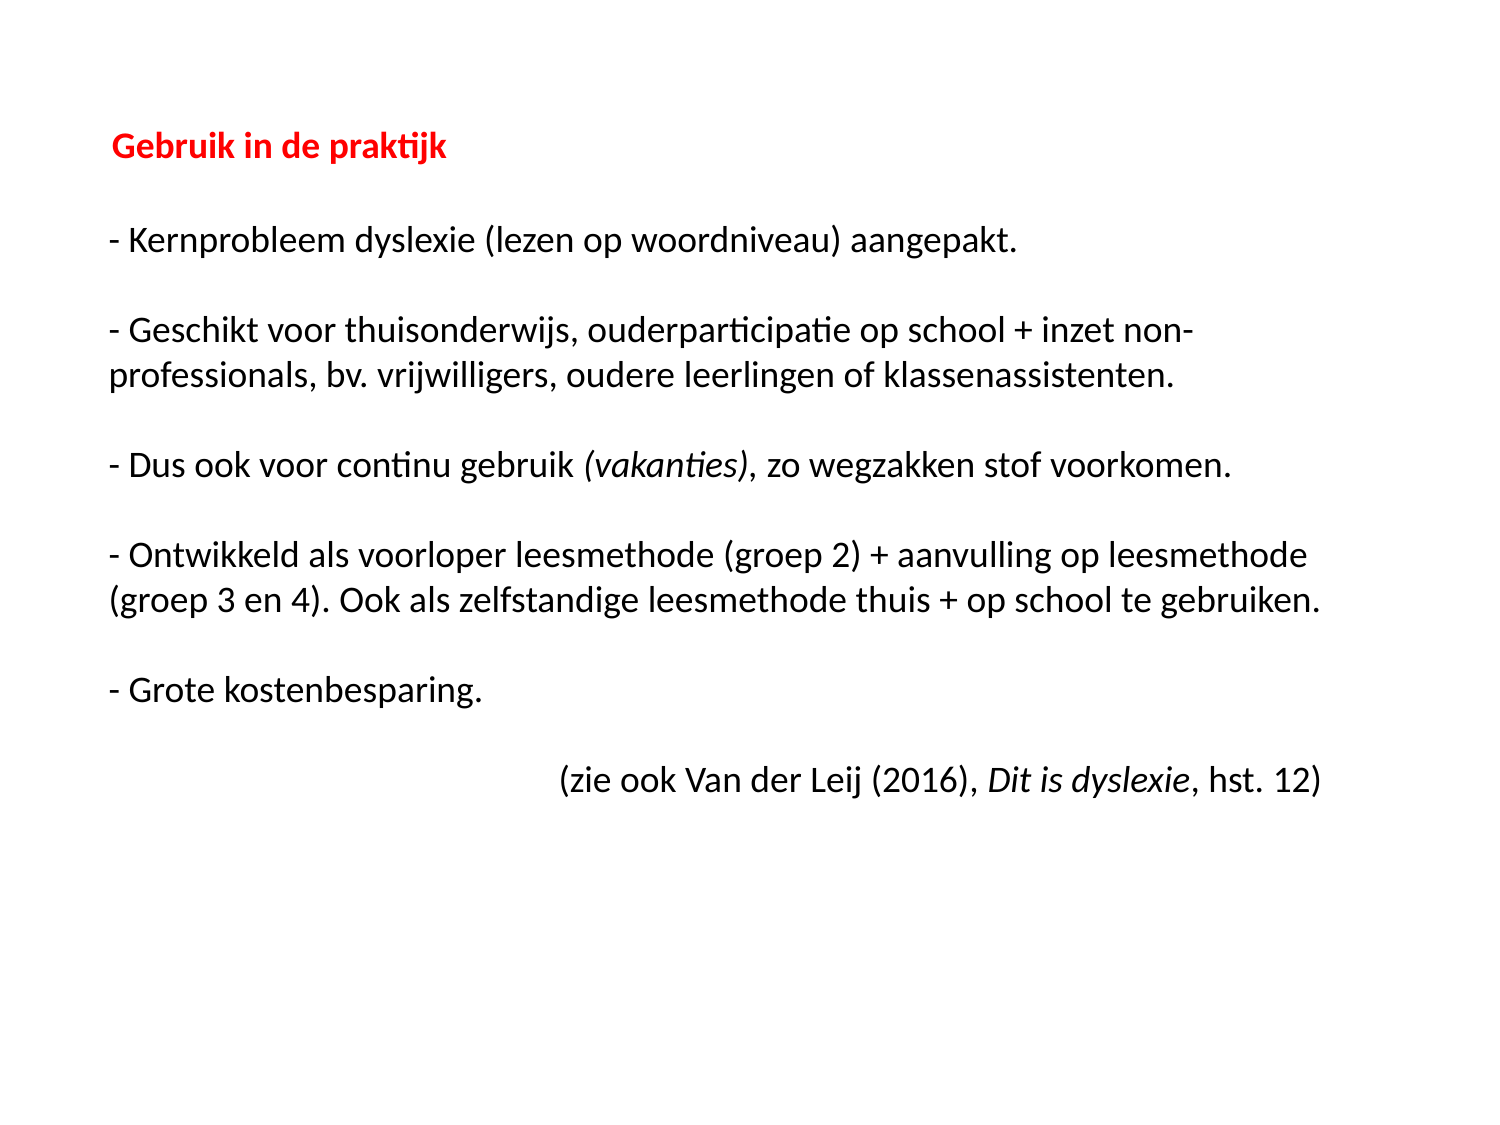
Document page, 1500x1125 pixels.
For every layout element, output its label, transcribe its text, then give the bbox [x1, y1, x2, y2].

text_box - Kernprobleem dyslexie (lezen op woordniveau) aangepakt. - Geschikt voor thuisonderwijs, ouderparticipatie op school + inzet non-professionals, bv. vrijwilligers, oudere leerlingen of klassenassistenten. - Dus ook voor continu gebruik (vakanties), zo wegzakken stof voorkomen. - Ontwikkeld als voorloper leesmethode (groep 2) + aanvulling op leesmethode (groep 3 en 4). Ook als zelfstandige leesmethode thuis + op school te gebruiken. - Grote kostenbesparing. (zie ook Van der Leij (2016), Dit is dyslexie, hst. 12) [93, 208, 1405, 808]
text_box Gebruik in de praktijk [97, 113, 1409, 174]
